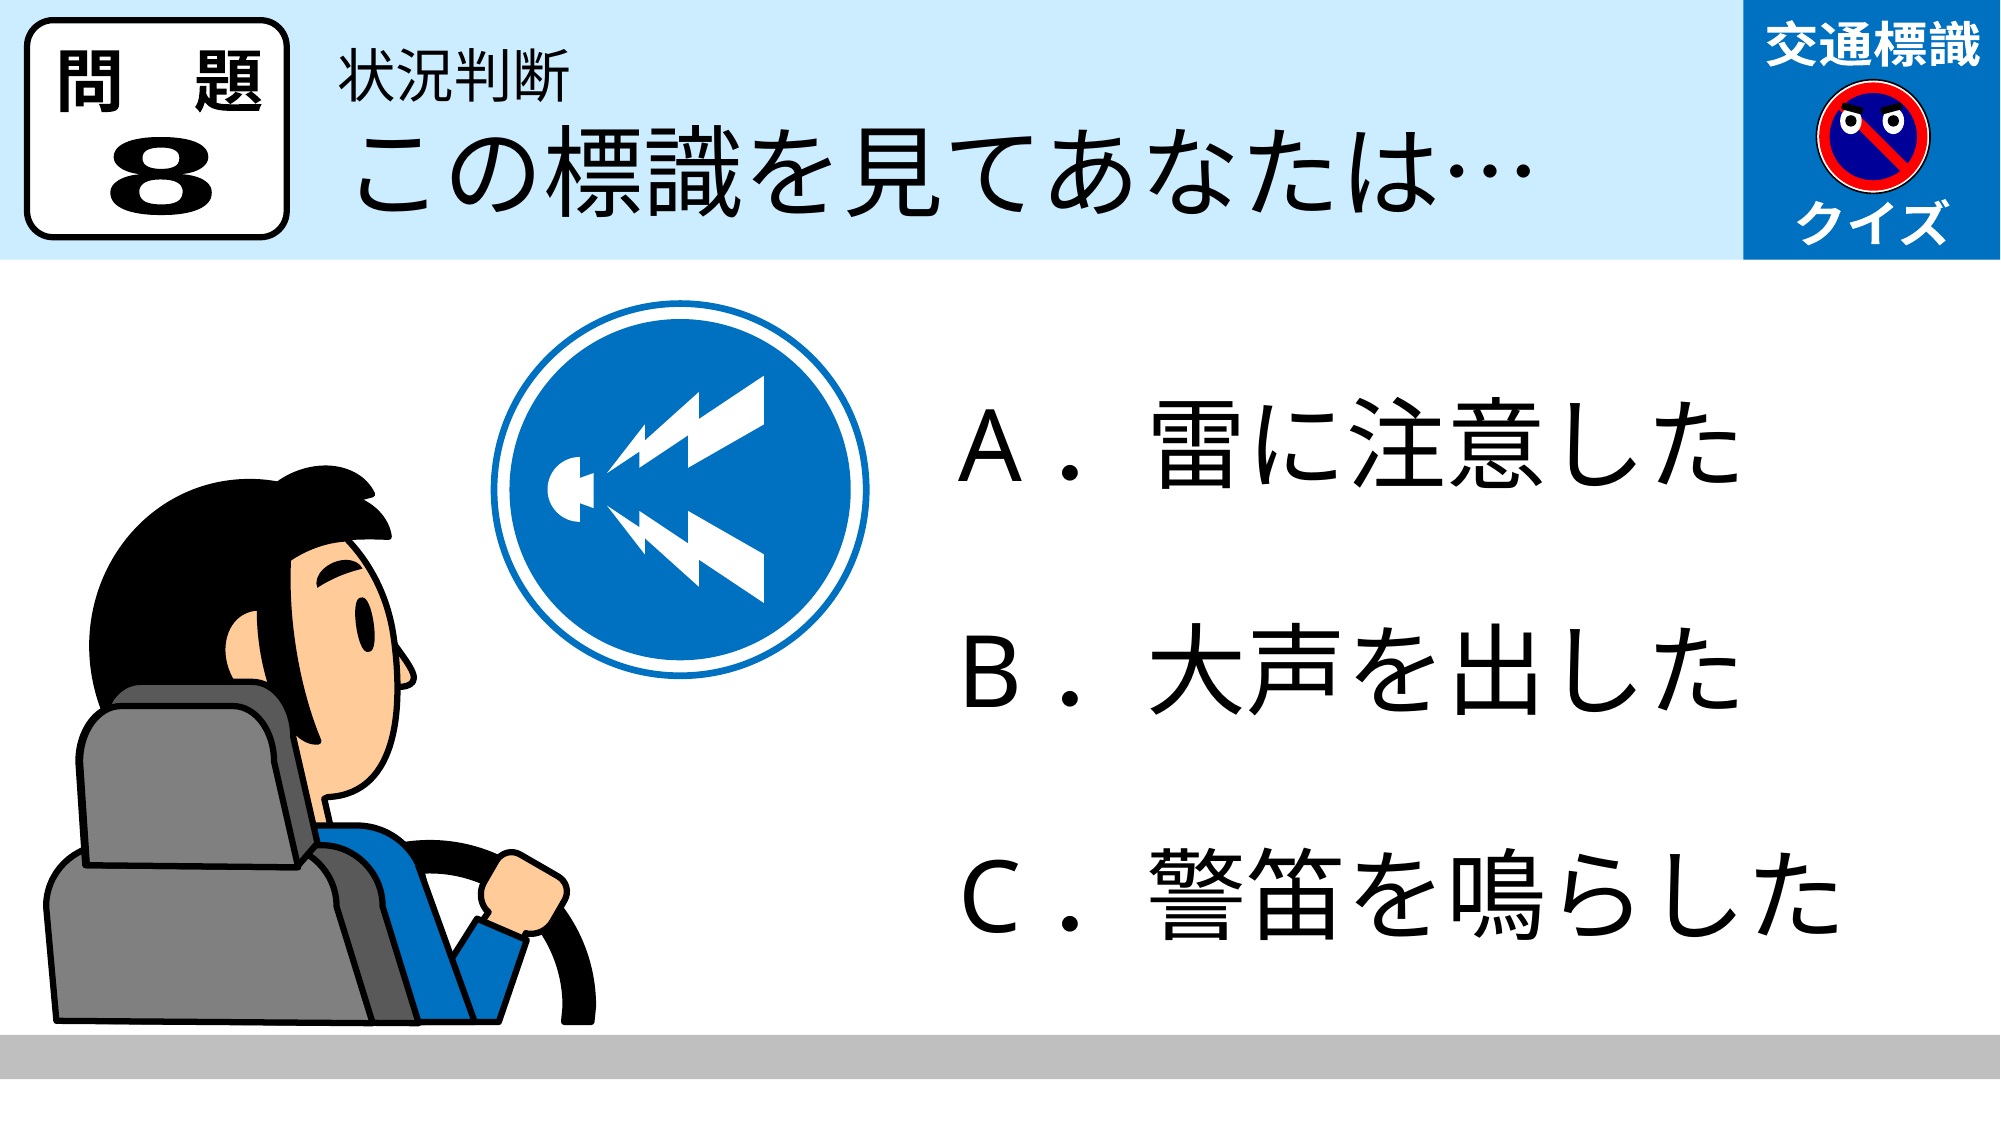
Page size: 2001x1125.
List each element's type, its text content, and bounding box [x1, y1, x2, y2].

text_box B．大声を出した [942, 599, 1762, 735]
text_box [490, 299, 870, 680]
text_box この標識を見てあなたは… [328, 101, 1556, 237]
text_box A．雷に注意した [943, 373, 1762, 509]
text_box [45, 481, 594, 1024]
text_box 状況判断 [322, 32, 586, 117]
text_box C．警笛を鳴らした [944, 825, 1861, 961]
text_box [0, 1034, 2000, 1080]
